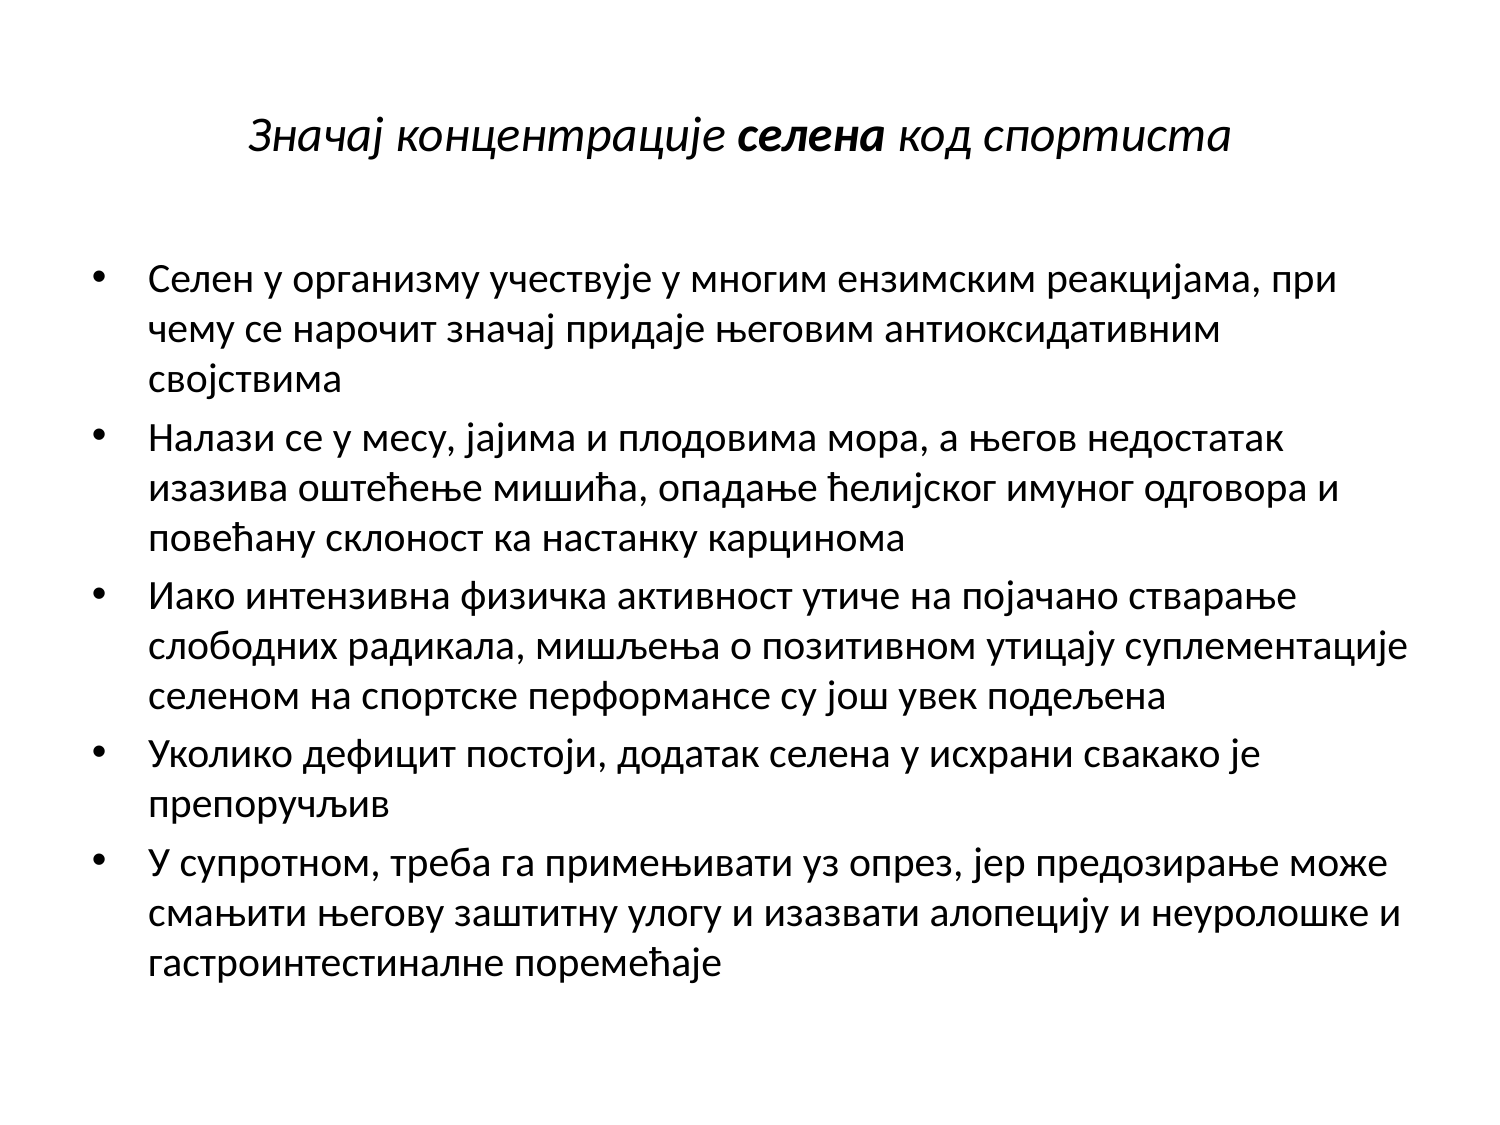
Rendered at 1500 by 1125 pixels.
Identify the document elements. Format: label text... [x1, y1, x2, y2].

title Значај концентрације селена код спортиста [64, 101, 1415, 161]
list Селен у организму учествује у многим ензимским реакцијама, при чему се нарочит значај придаје његовим антиоксидативним својствима Налази се у месу, јајима и плодовима мора, а његов недостатак изазива оштећење мишића, опадање ћелијског имуног одговора и повећану склоност ка настанку карцинома Иако интензивна физичка активност утиче на појачано стварање слободних радикала, мишљења о позитивном утицају суплементације селеном на спортске перформансе су још увек подељена Уколико дефицит постоји, додатак селена у исхрани свакако је препоручљив У супротном, треба га примењивати уз опрез, јер предозирање може смањити његову заштитну улогу и изазвати алопецију и неуролошке и гастроинтестиналне поремећаје [76, 243, 1427, 939]
